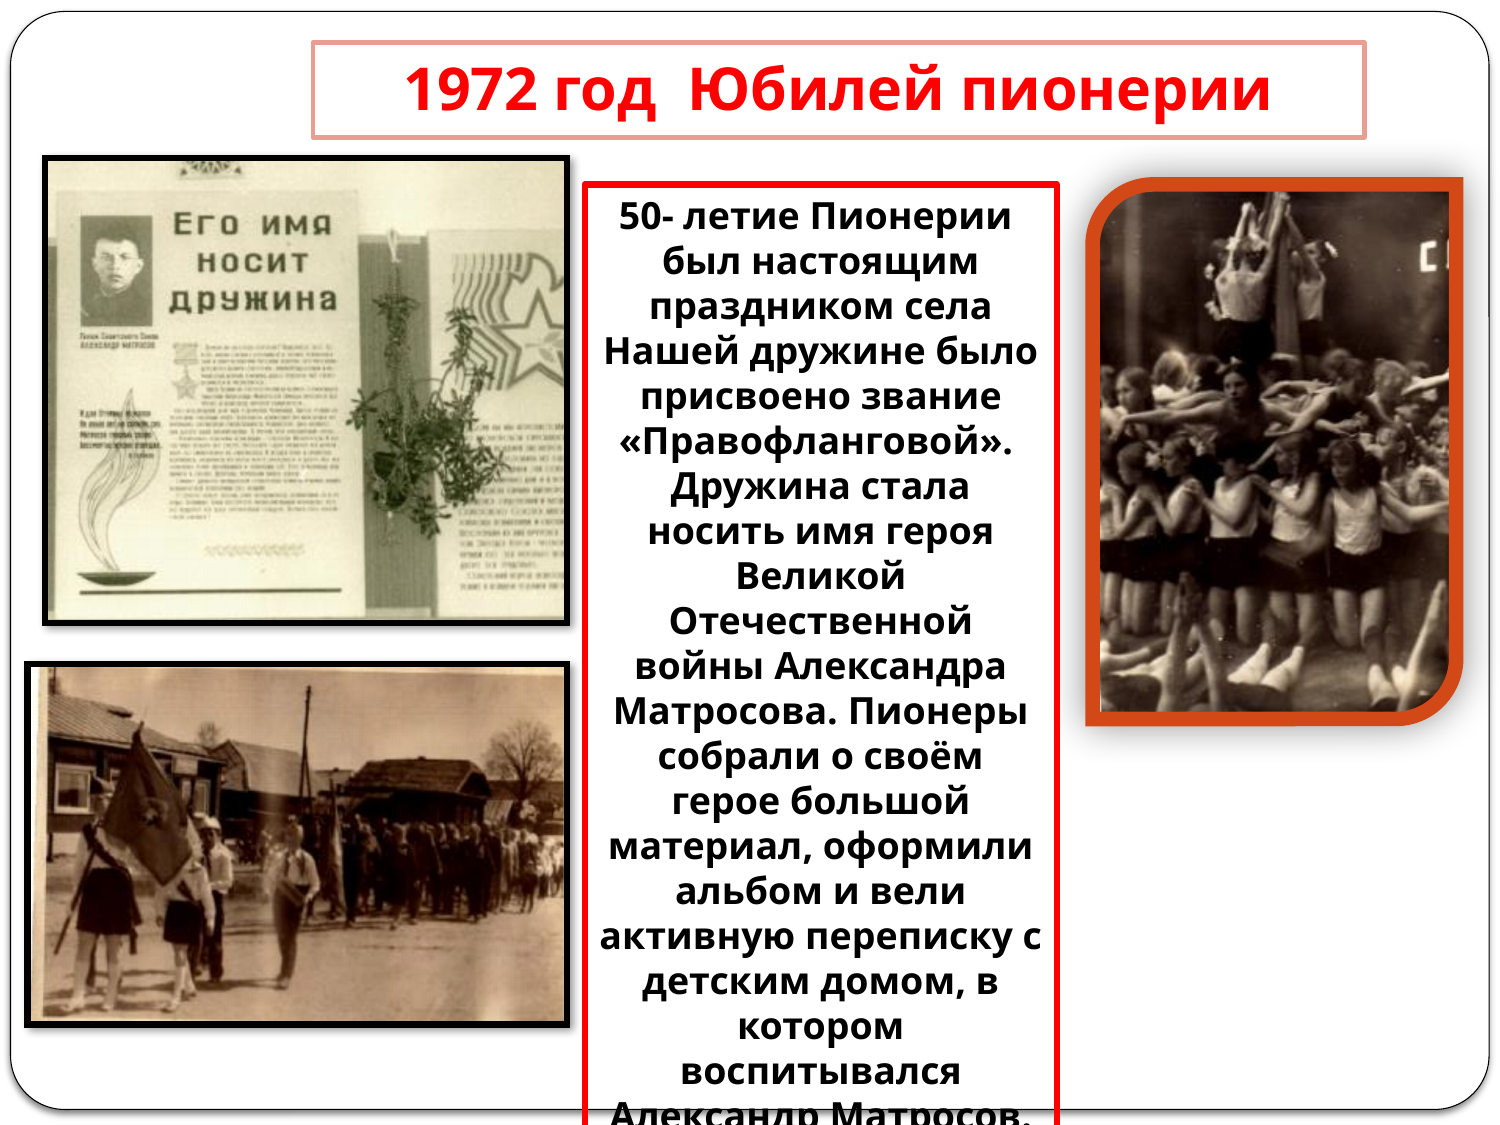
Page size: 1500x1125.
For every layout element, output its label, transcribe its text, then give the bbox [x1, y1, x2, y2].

picture [1092, 184, 1457, 720]
title 1972 год Юбилей пионерии [312, 42, 1365, 138]
picture [48, 132, 563, 649]
picture [475, 667, 563, 1021]
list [119, 658, 475, 1111]
picture [31, 667, 119, 1021]
text_box 50- летие Пионерии был настоящим праздником села Нашей дружине было присвоено звание «Правофланговой». Дружина стала носить имя героя Великой Отечественной войны Александра Матросова. Пионеры собрали о своём герое большой материал, оформили альбом и вели активную переписку с детским домом, в котором воспитывался Александр Матросов. [584, 184, 1058, 1125]
